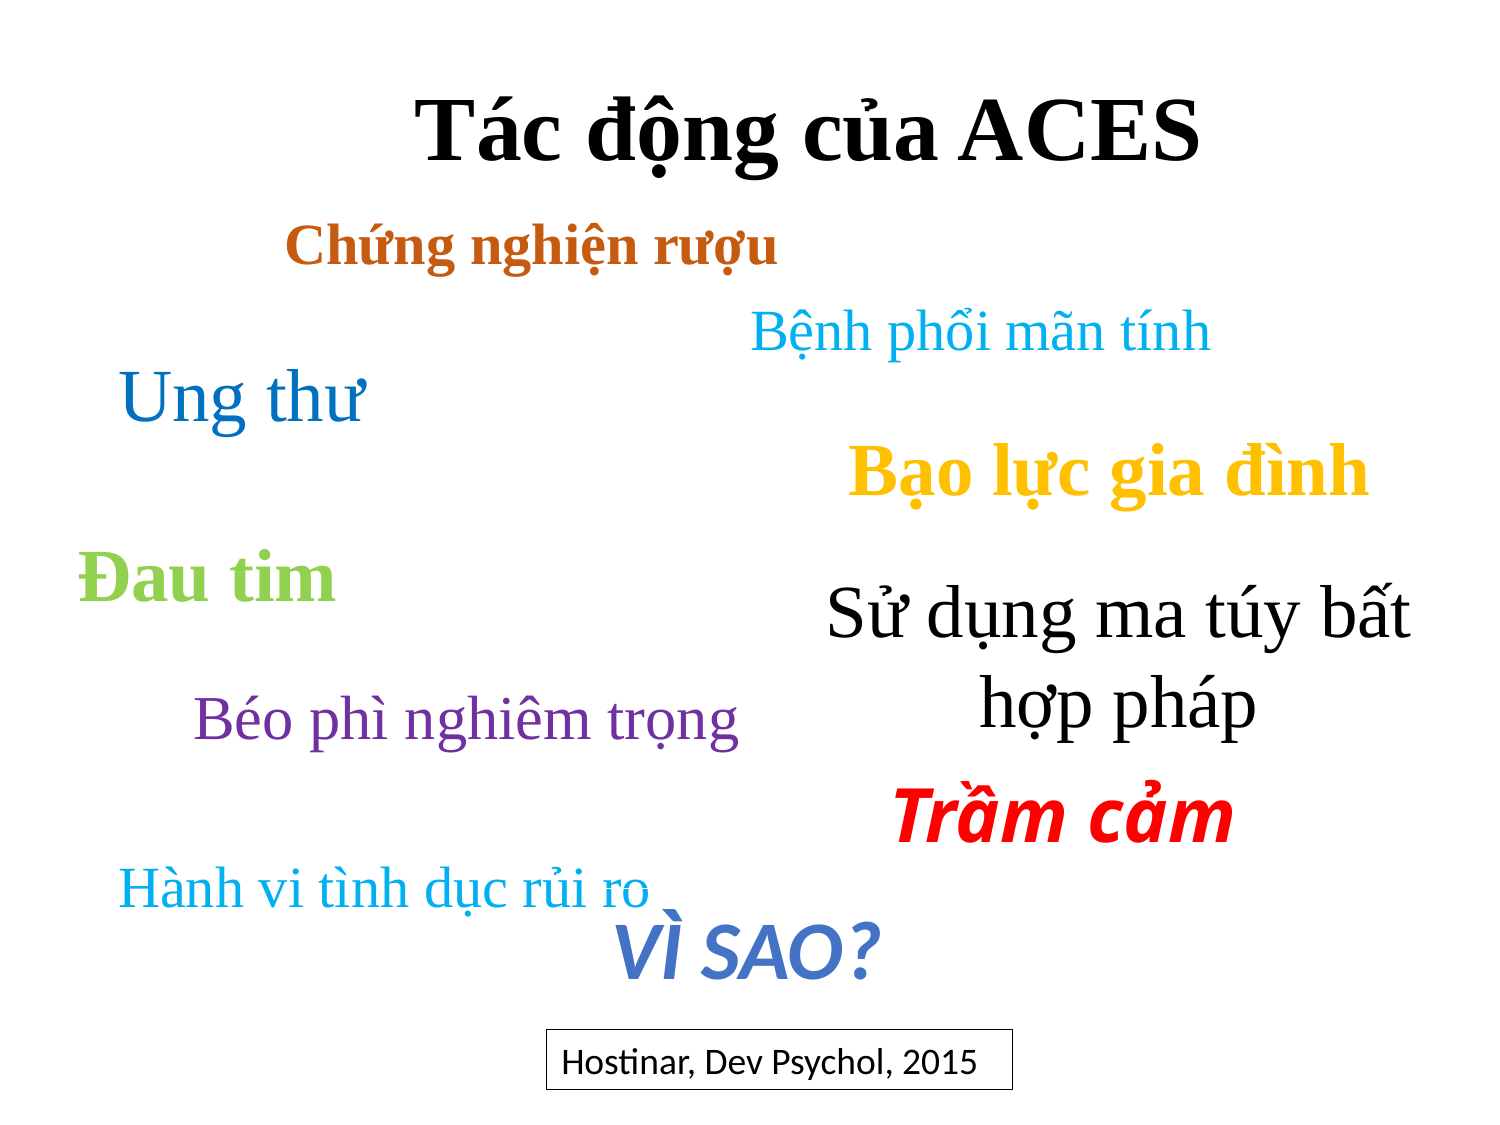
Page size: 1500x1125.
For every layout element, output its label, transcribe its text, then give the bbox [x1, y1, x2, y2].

text_box VÌ SAO? [596, 888, 998, 1004]
text_box Trầm cảm [874, 759, 1252, 865]
list Ung thư Béo phì nghiêm trọng Hành vi tình dục rủi ro [103, 174, 1397, 1021]
text_box Đau tim [62, 519, 525, 625]
title Tác động của ACES [399, 62, 1238, 174]
text_box Sử dụng ma túy bất hợp pháp [800, 554, 1438, 750]
text_box Bệnh phổi mãn tính [735, 284, 1296, 370]
text_box Hostinar, Dev Psychol, 20155 [546, 1029, 1013, 1090]
text_box Bạo lực gia đình [833, 413, 1386, 519]
text_box Chứng nghiện rượu [269, 198, 795, 284]
